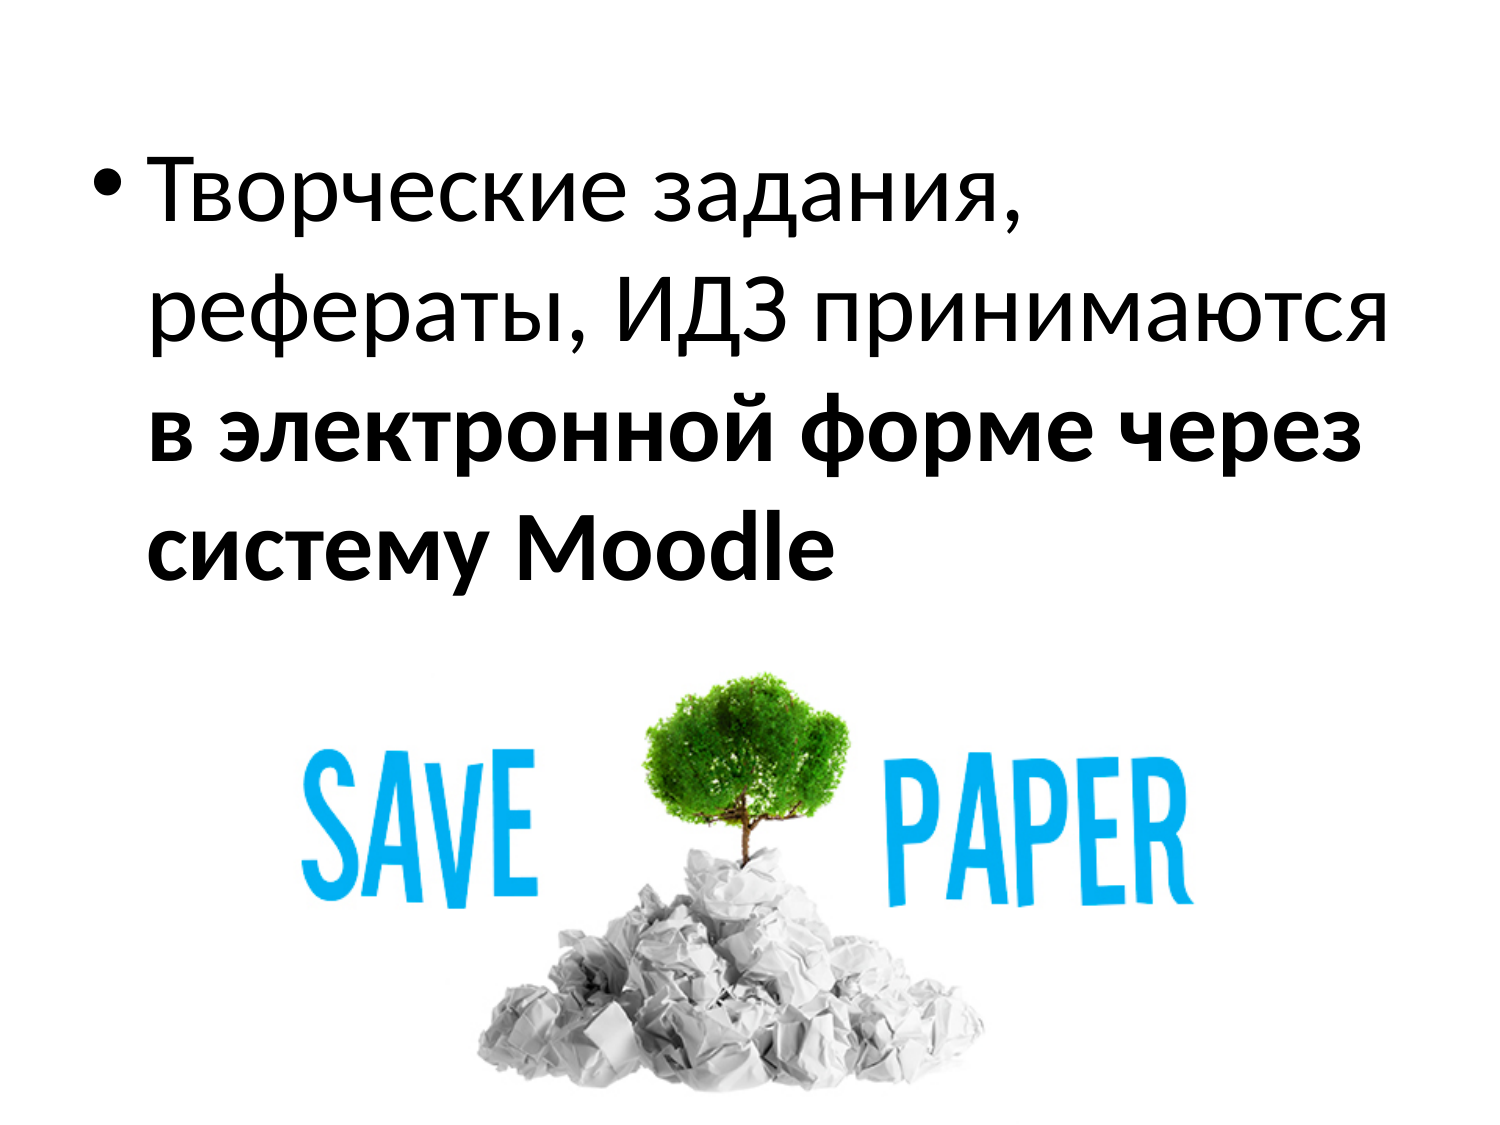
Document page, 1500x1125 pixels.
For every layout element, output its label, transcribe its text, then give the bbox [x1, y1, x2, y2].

list Творческие задания, рефераты, ИДЗ принимаются в электронной форме через систему Moodle [75, 113, 1425, 610]
picture [194, 571, 1272, 1125]
